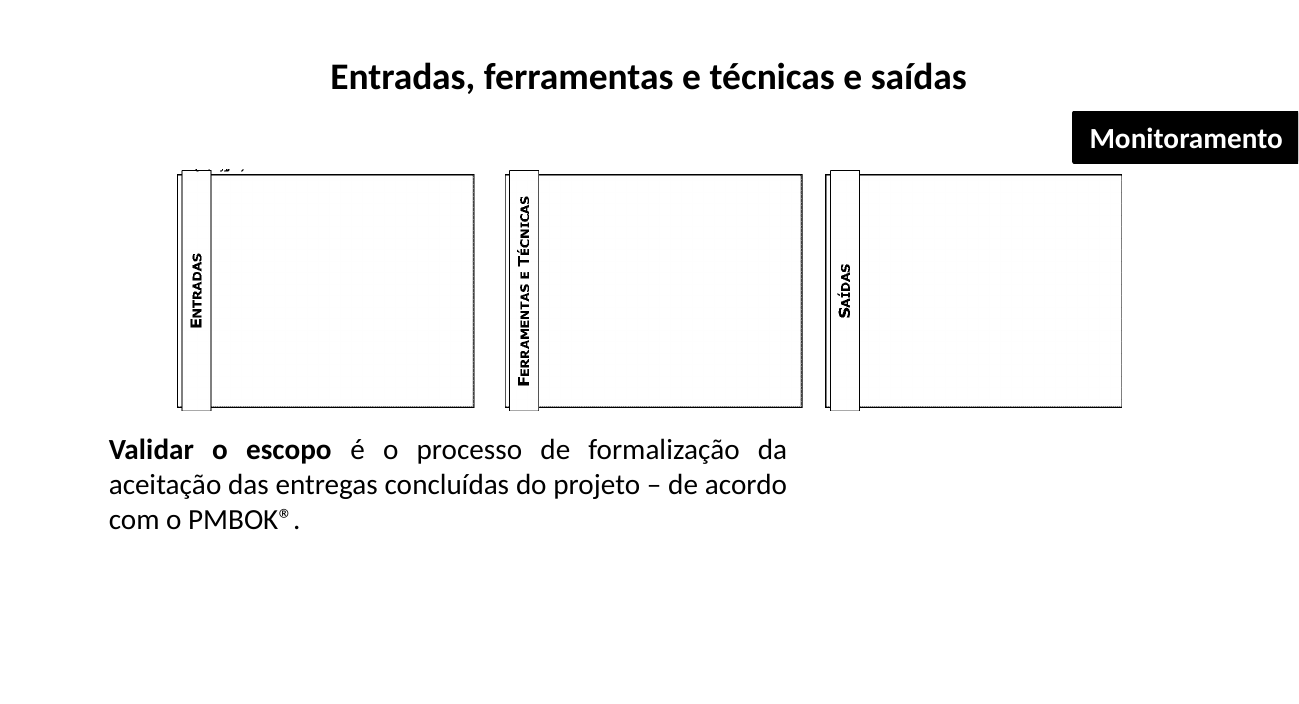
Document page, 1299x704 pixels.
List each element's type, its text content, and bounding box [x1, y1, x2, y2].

picture [176, 169, 1122, 412]
text_box Entradas, ferramentas e técnicas e saídas [0, 44, 1299, 106]
text_box Validar o escopo é o processo de formalização da aceitação das entregas concluídas do projeto – de acordo com o PMBOK®. [93, 422, 803, 580]
text_box Monitoramento [1074, 112, 1299, 162]
